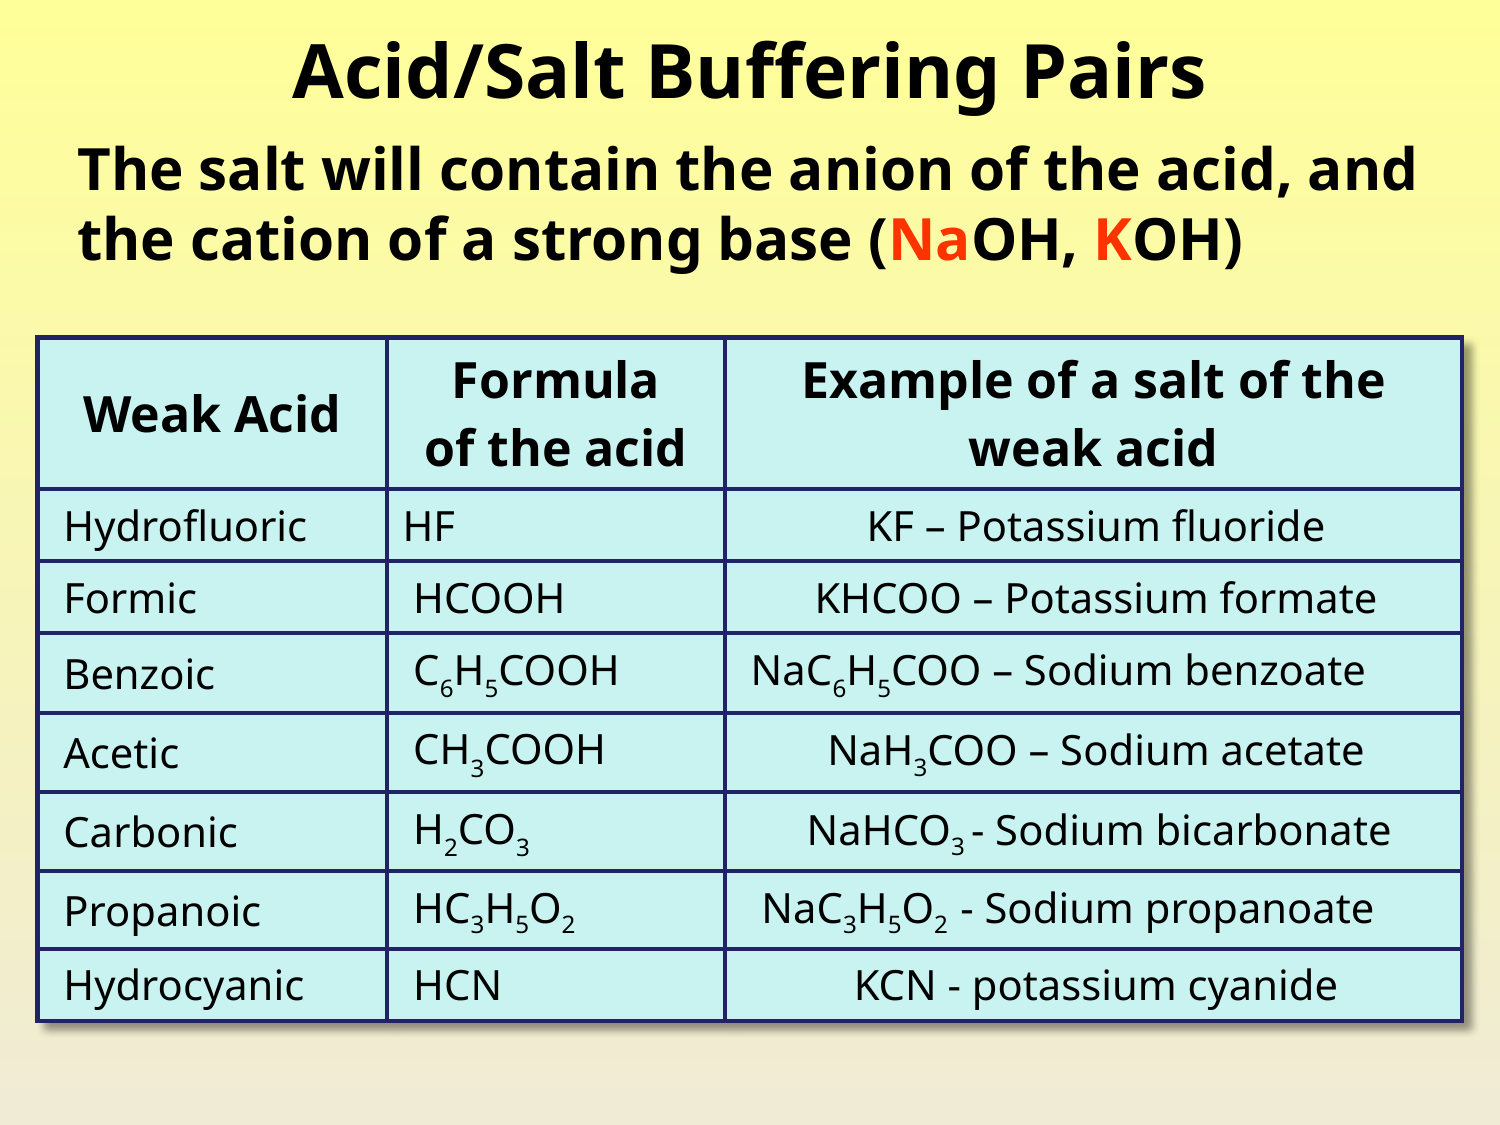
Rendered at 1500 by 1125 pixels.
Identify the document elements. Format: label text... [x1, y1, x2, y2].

table_cell Acetic [40, 715, 385, 790]
table_cell NaC3H5O2 - Sodium propanoate [727, 873, 1460, 947]
table_cell Benzoic [40, 635, 385, 711]
table_cell HF [389, 491, 723, 559]
table_cell HCN [389, 951, 723, 1019]
title Acid/Salt Buffering Pairs [74, 24, 1426, 113]
table_cell HC3H5O2 [389, 873, 723, 947]
table_cell Propanoic [40, 873, 385, 947]
table_cell KCN - potassium cyanide [727, 951, 1460, 1019]
table_cell Formic [40, 563, 385, 631]
table_cell KHCOO – Potassium formate [727, 563, 1460, 631]
table_cell NaH3COO – Sodium acetate [727, 715, 1460, 790]
table_cell NaHCO3 - Sodium bicarbonate [727, 794, 1460, 869]
table_cell KF – Potassium fluoride [727, 491, 1460, 559]
table_header Formula of the acid [389, 340, 723, 487]
table_cell NaC6H5COO – Sodium benzoate [727, 635, 1460, 711]
table_cell Hydrofluoric [40, 491, 385, 559]
table_cell Hydrocyanic [40, 951, 385, 1019]
text_box The salt will contain the anion of the acid, and the cation of a strong base (NaOH, KOH) [62, 124, 1441, 280]
table_cell C6H5COOH [389, 635, 723, 711]
table_cell CH3COOH [389, 715, 723, 790]
table_cell HCOOH [389, 563, 723, 631]
table_header Weak Acid [40, 340, 385, 487]
table_header Example of a salt of the weak acid [727, 340, 1460, 487]
table_cell Carbonic [40, 794, 385, 869]
table_cell H2CO3 [389, 794, 723, 869]
